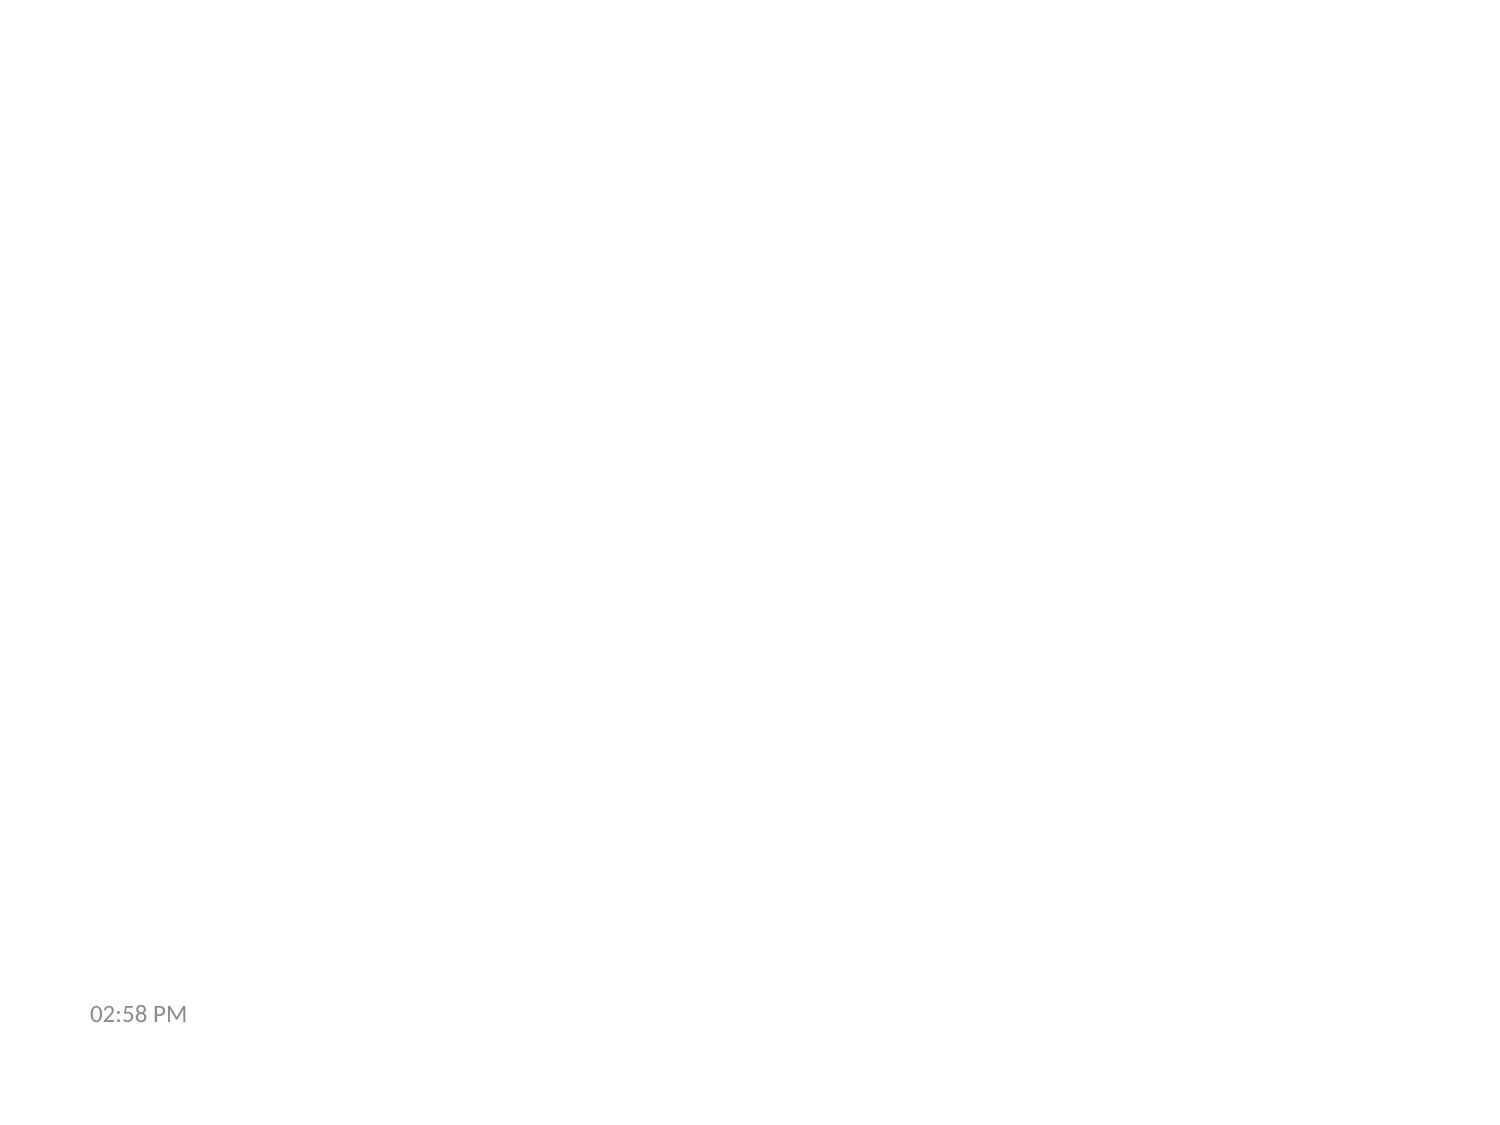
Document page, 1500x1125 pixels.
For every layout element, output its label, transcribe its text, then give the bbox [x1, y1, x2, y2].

text_box 3:35 PM [75, 982, 425, 1043]
